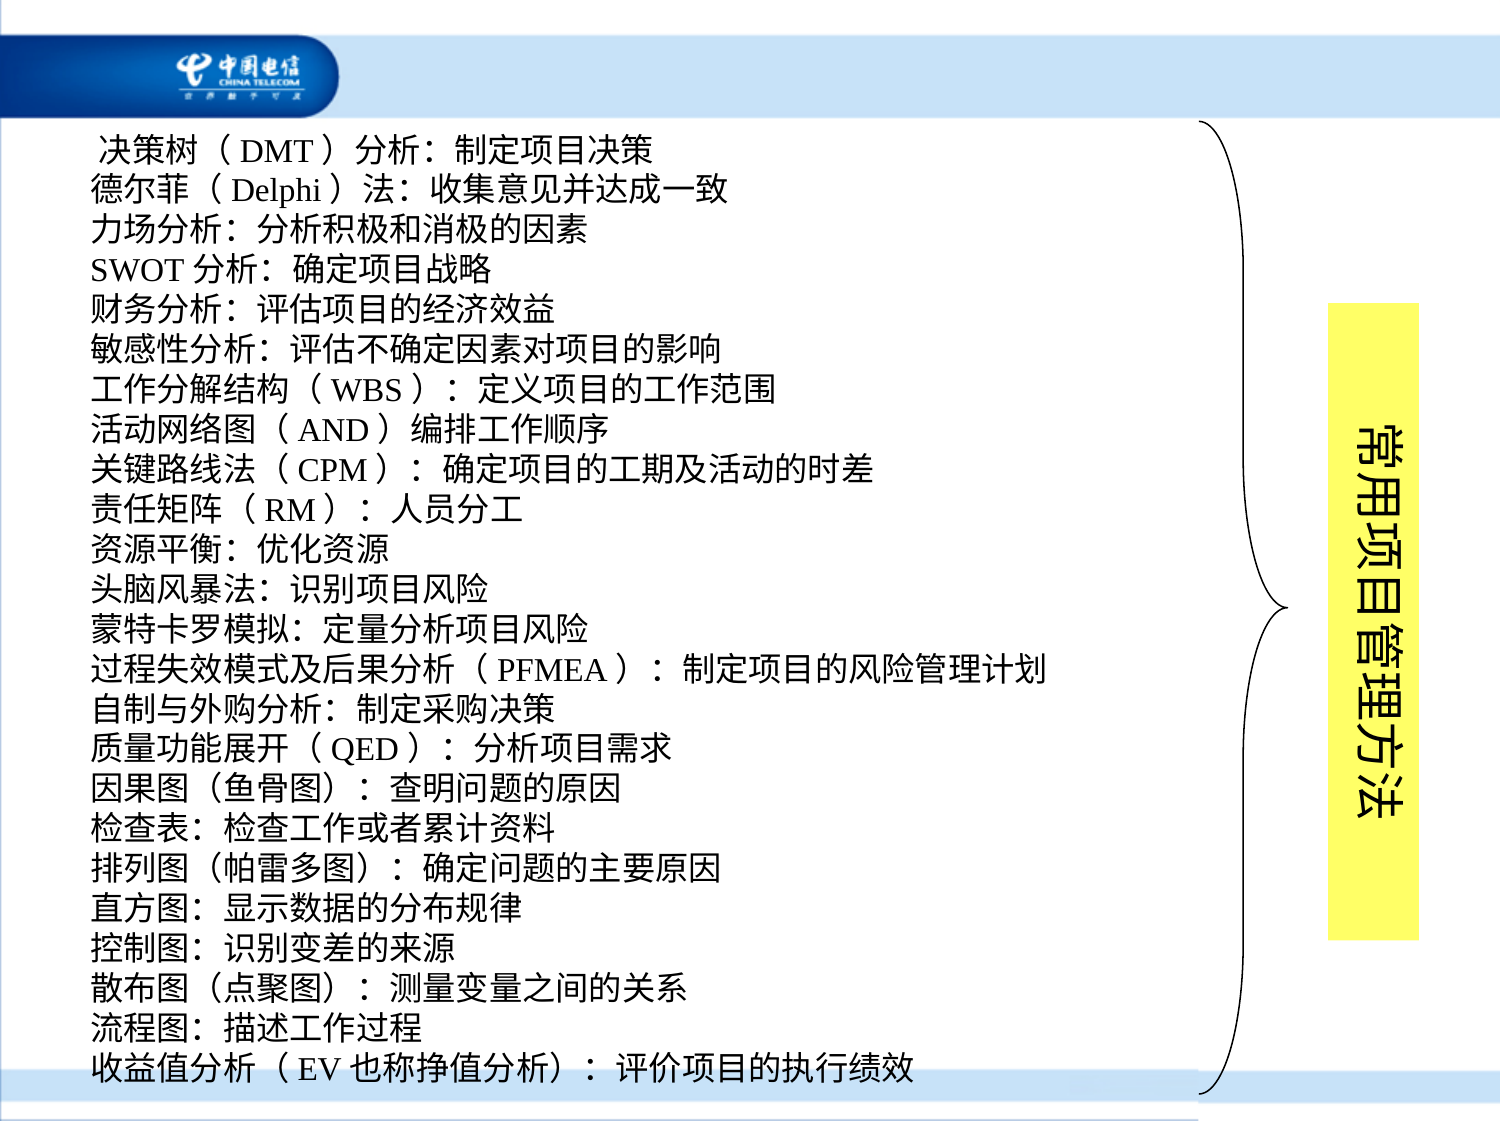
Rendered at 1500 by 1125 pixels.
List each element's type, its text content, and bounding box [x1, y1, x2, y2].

text_box 常用项目管理方法 [1328, 303, 1419, 941]
picture [0, 0, 1500, 1121]
text_box [1198, 121, 1288, 1094]
text_box 决策树（DMT）分析：制定项目决策 德尔菲（Delphi）法：收集意见并达成一致 力场分析：分析积极和消极的因素 SWOT分析：确定项目战略 财务分析：评估项目的经济效益 敏感性分析：评估不确定因素对项目的影响 工作分解结构（WBS）：定义项目的工作范围 活动网络图（AND）编排工作顺序 关键路线法（CPM）：确定项目的工期及活动的时差 责任矩阵（RM）：人员分工 资源平衡：优化资源 头脑风暴法：识别项目风险 蒙特卡罗模拟：定量分析项目风险 过程失效模式及后果分析（PFMEA）：制定项目的风险管理计划 自制与外购分析：制定采购决策 质量功能展开（QED）：分析项目需求 因果图（鱼骨图）：查明问题的原因 检查表：检查工作或者累计资料 排列图（帕雷多图）：确定问题的主要原因 直方图：显示数据的分布规律 控制图：识别变差的来源 散布图（点聚图）：测量变量之间的关系 流程图：描述工作过程 收益值分析（EV也称挣值分析）：评价项目的执行绩效 [75, 121, 1388, 1095]
